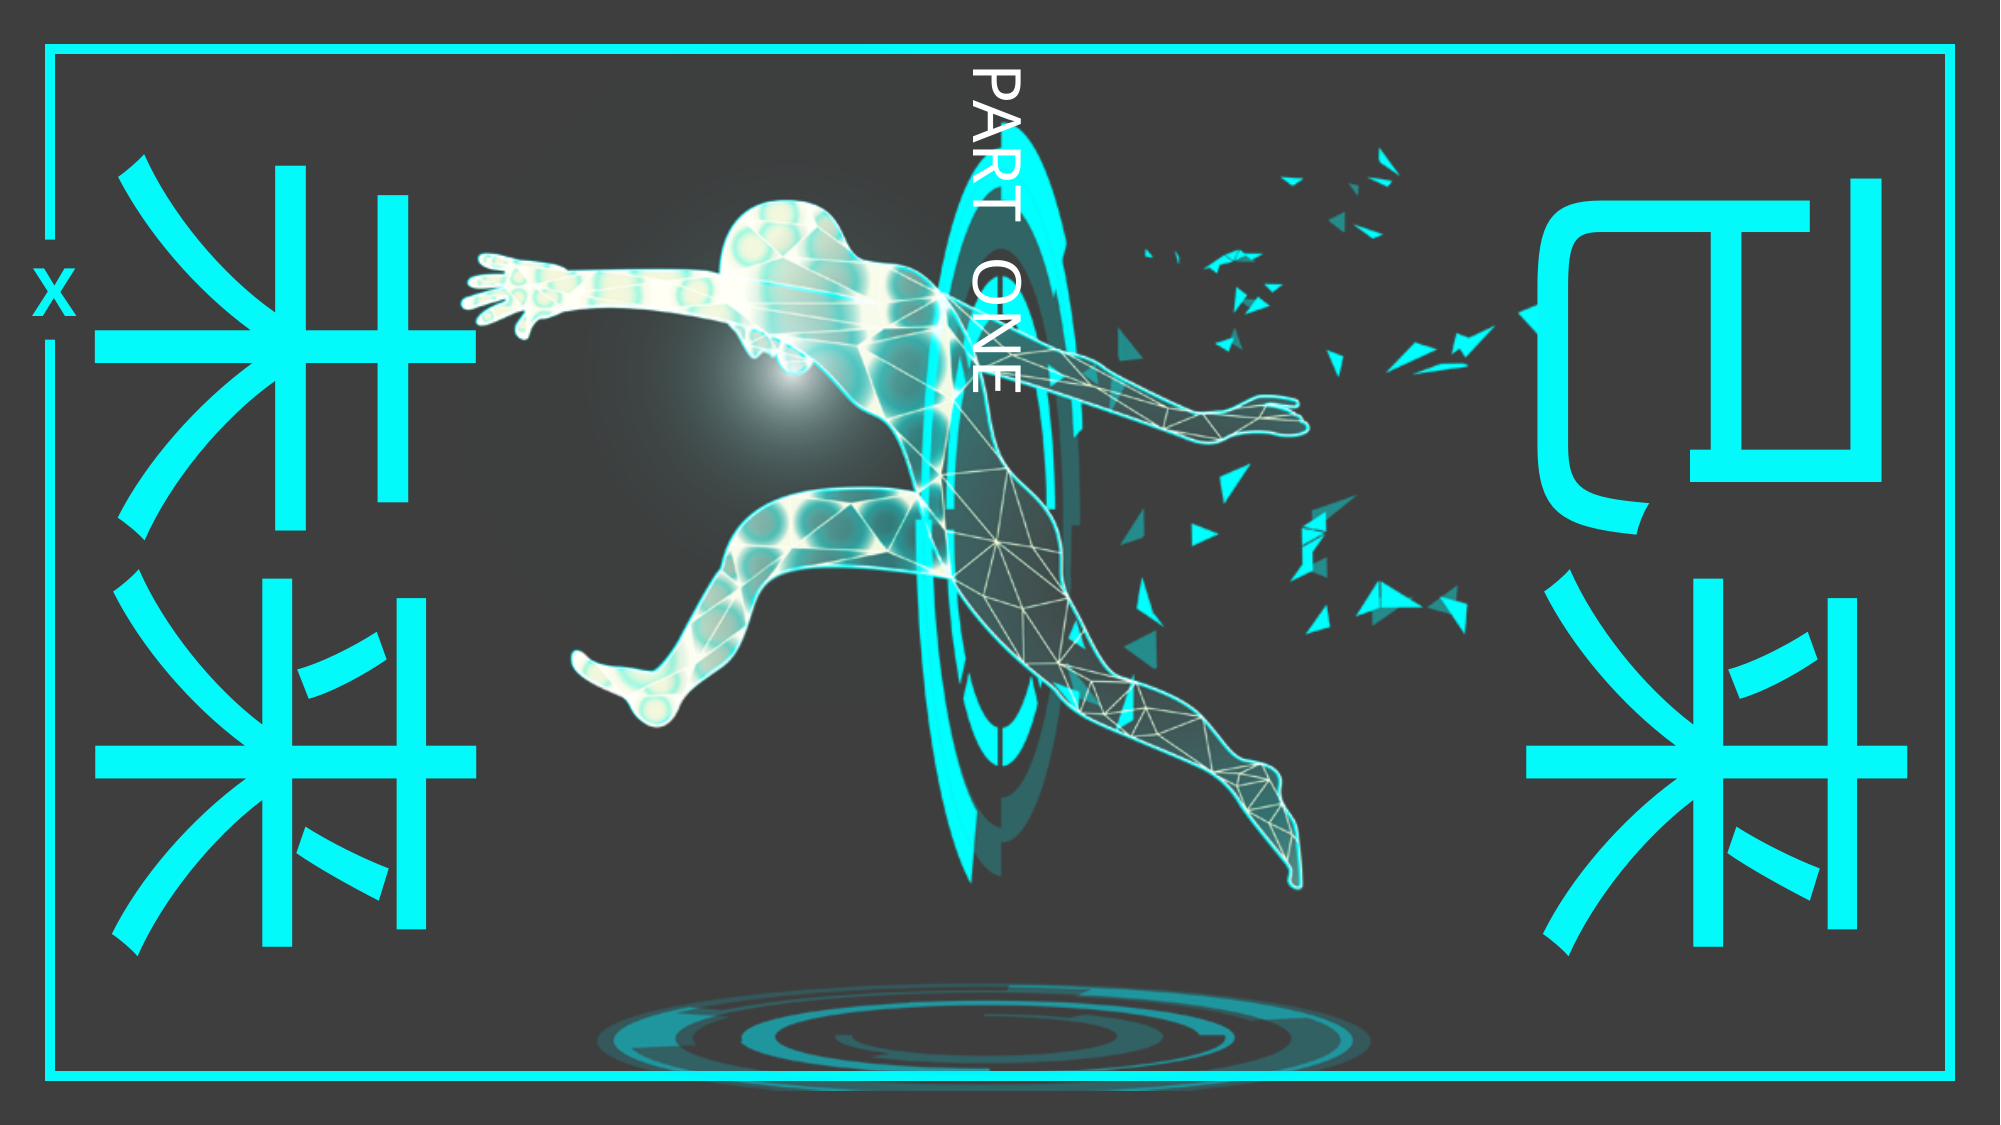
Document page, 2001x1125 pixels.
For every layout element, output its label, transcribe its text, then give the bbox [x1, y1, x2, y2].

text_box 未来 [18, 34, 82, 1076]
picture [82, 34, 2000, 1091]
